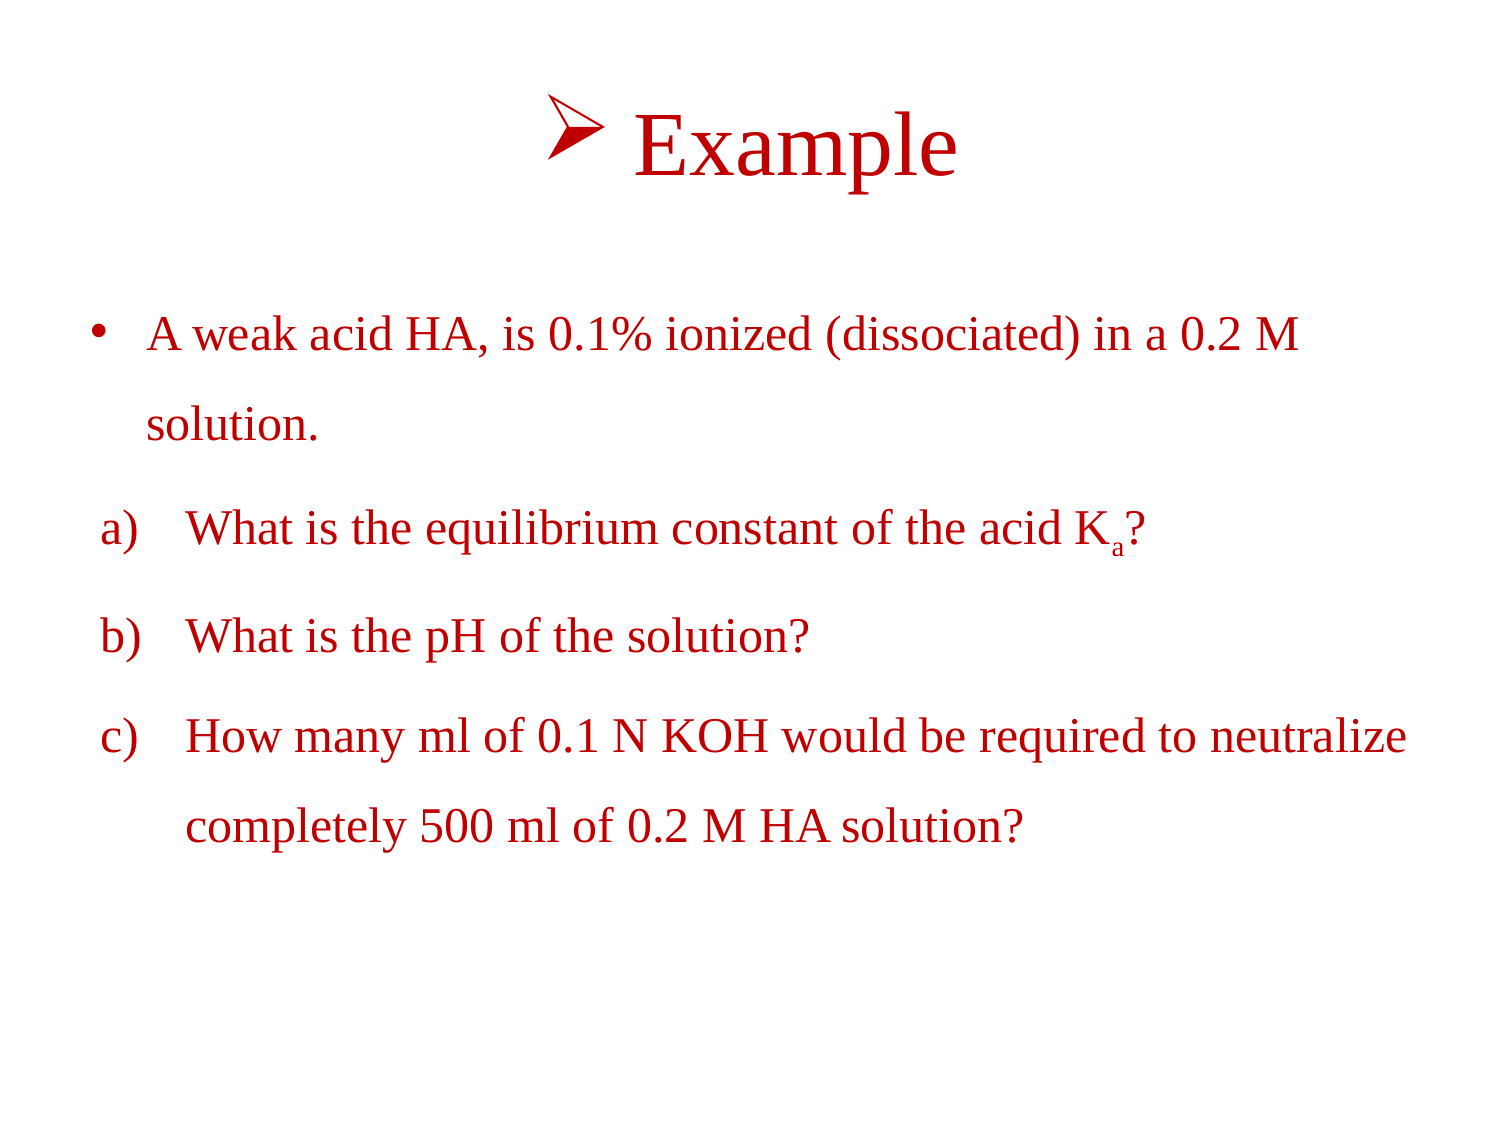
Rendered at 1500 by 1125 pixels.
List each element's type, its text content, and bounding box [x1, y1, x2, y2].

title Example [75, 45, 1425, 233]
list A weak acid HA, is 0.1% ionized (dissociated) in a 0.2 M solution. What is the equilibrium constant of the acid Ka? What is the pH of the solution? How many ml of 0.1 N KOH would be required to neutralize completely 500 ml of 0.2 M HA solution? [75, 262, 1425, 1005]
